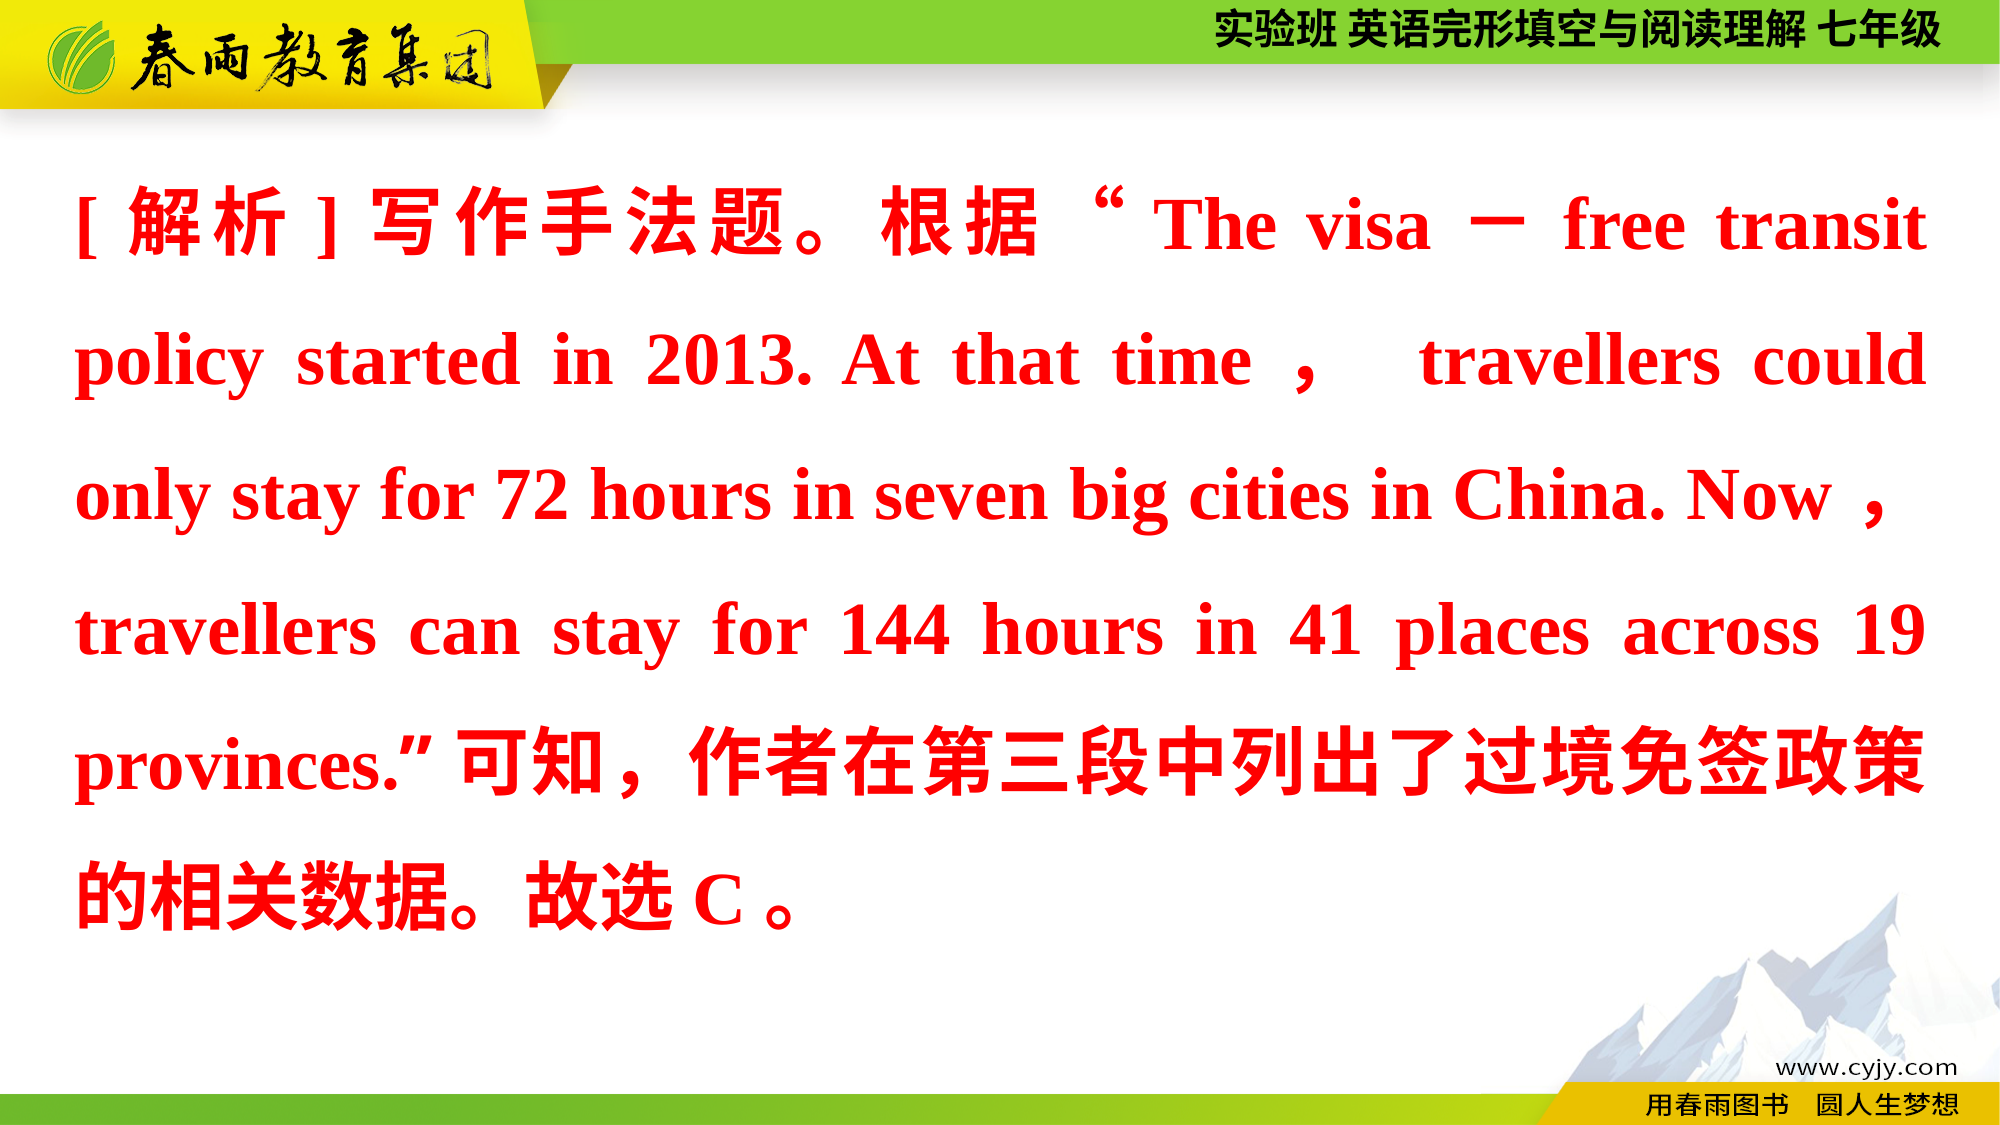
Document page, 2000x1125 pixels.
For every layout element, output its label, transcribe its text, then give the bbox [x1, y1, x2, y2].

picture [0, 0, 2000, 1125]
list [解析]写作手法题。根据“The visa－free transit policy started in 2013. At that time， travellers could only stay for 72 hours in seven big cities in China. Now， travellers can stay for 144 hours in 41 places across 19 provinces.”可知，作者在第三段中列出了过境免签政策的相关数据。故选C。 [59, 122, 1944, 939]
